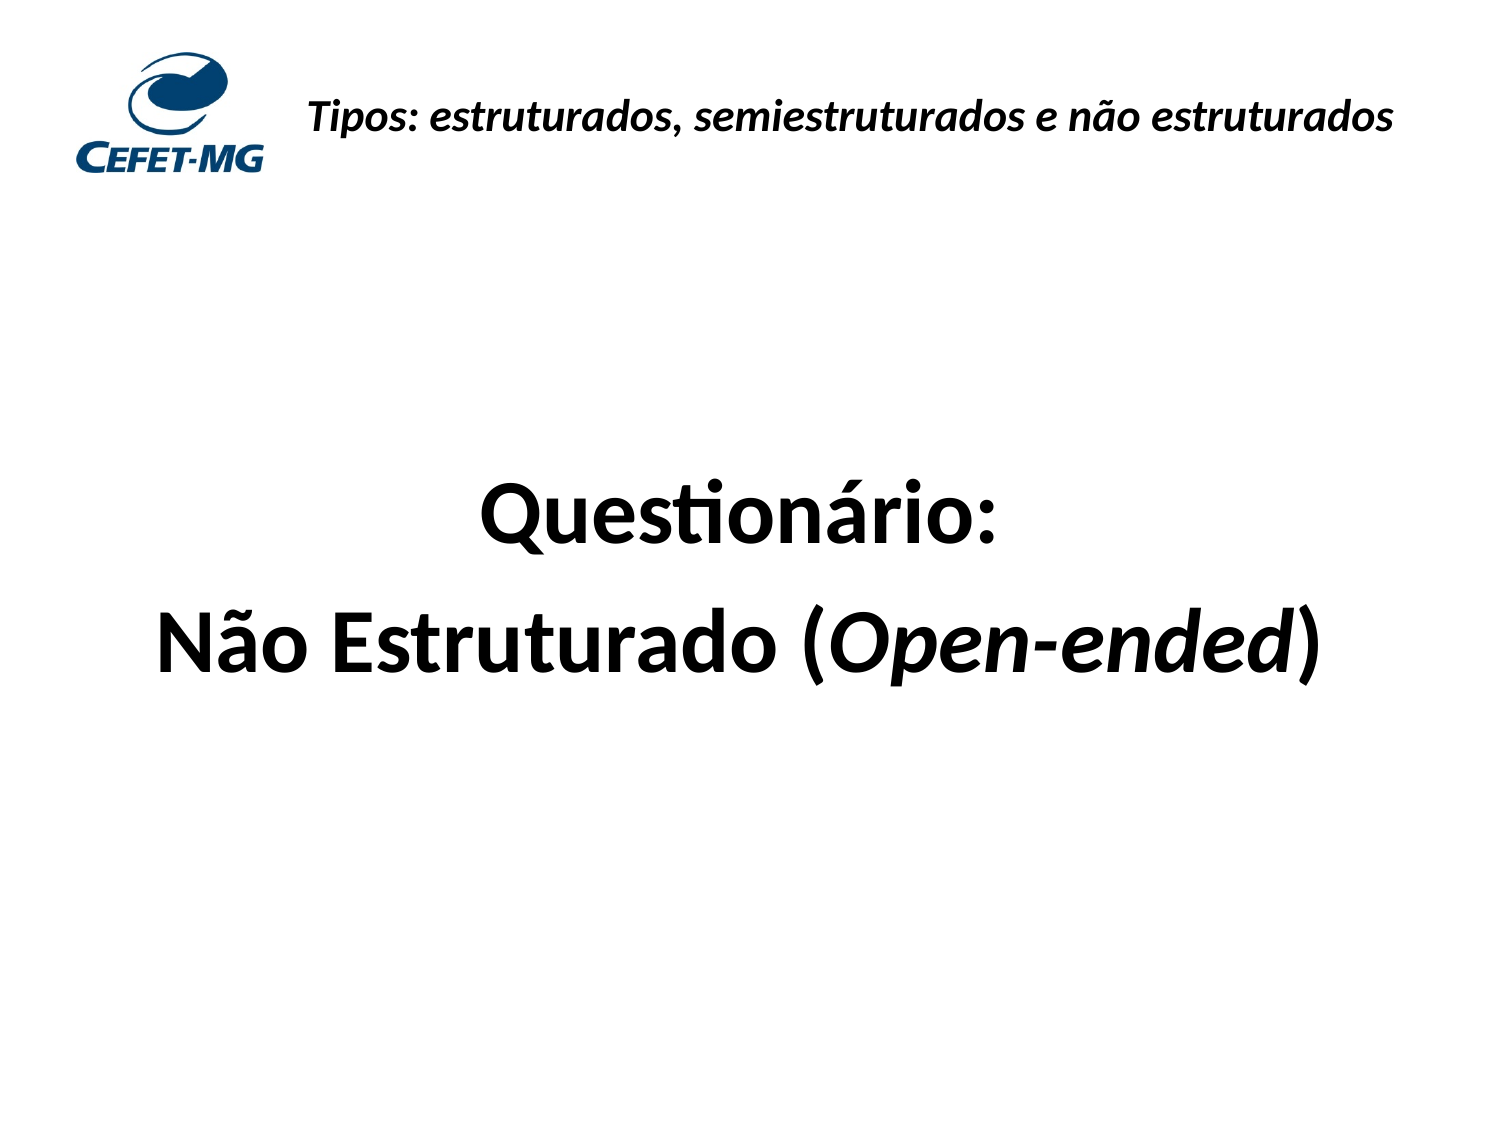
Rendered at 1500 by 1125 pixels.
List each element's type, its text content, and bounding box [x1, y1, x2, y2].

picture [76, 51, 264, 173]
list Questionário: Não Estruturado (Open-ended) [75, 444, 1425, 721]
text_box Tipos: estruturados, semiestruturados e não estruturados [277, 78, 1424, 149]
